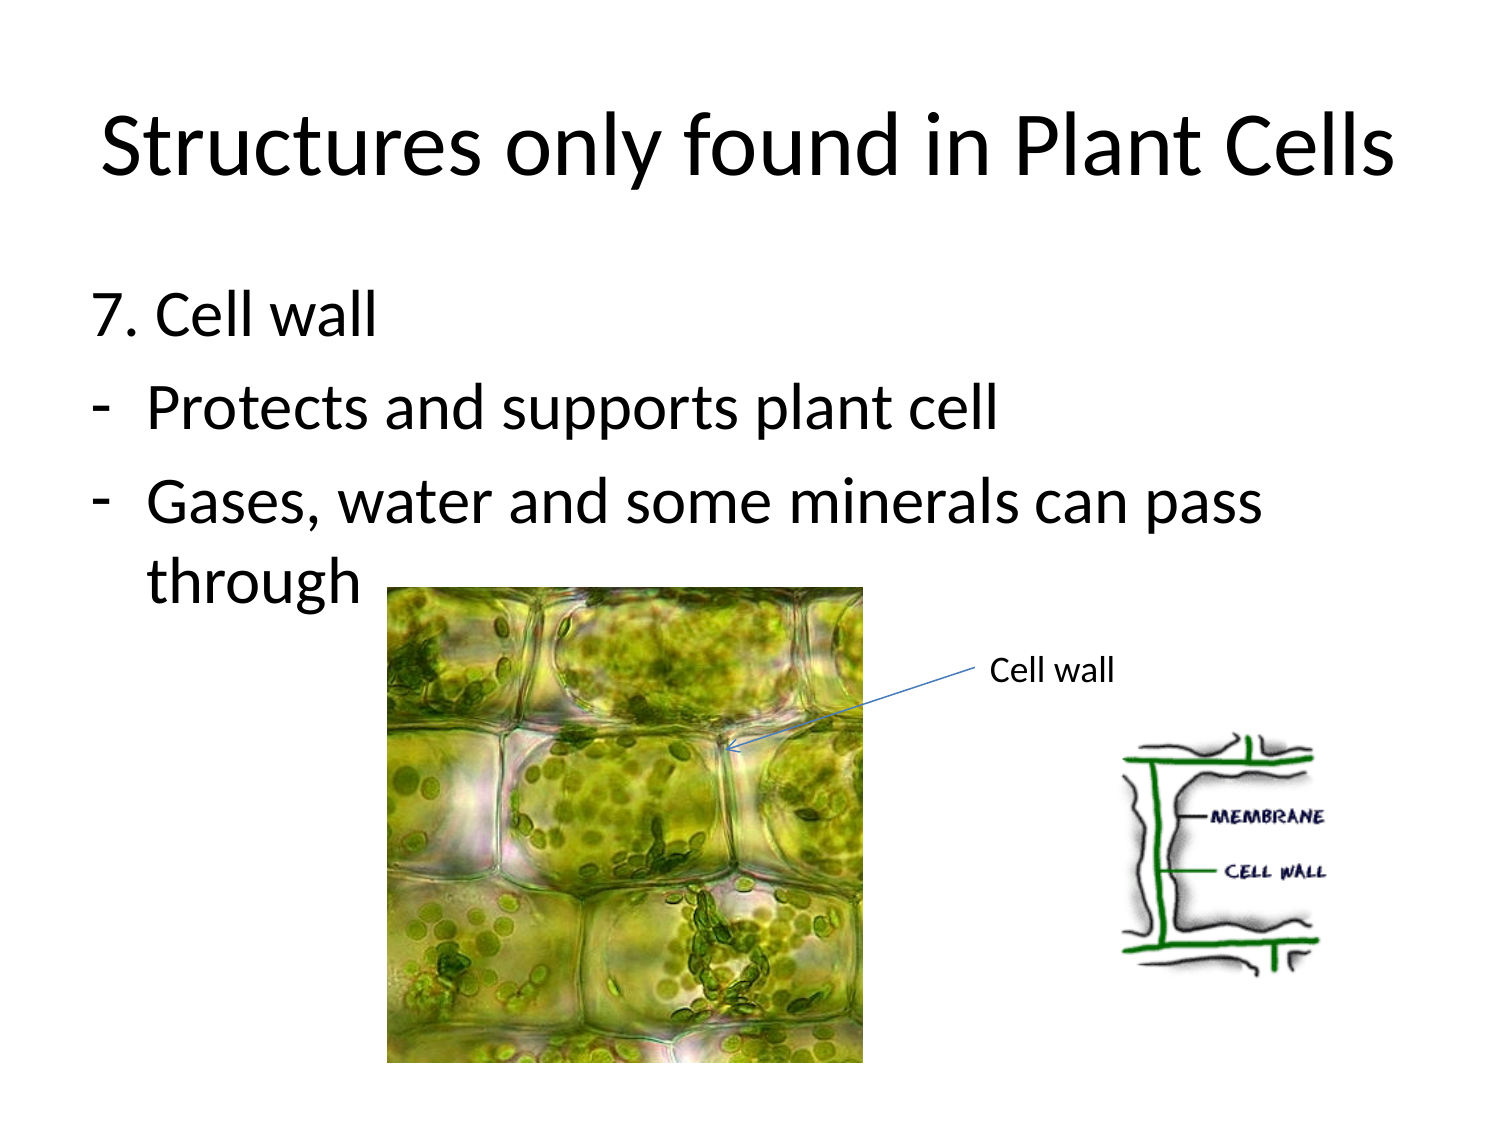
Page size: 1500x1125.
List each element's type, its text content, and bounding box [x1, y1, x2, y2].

list 7. Cell wall Protects and supports plant cell Gases, water and some minerals can pass through [75, 262, 1425, 638]
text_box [724, 668, 976, 751]
picture [387, 587, 863, 1063]
title Structures only found in Plant Cells [75, 45, 1425, 233]
text_box Cell wall [975, 637, 1150, 698]
picture [1112, 724, 1330, 987]
